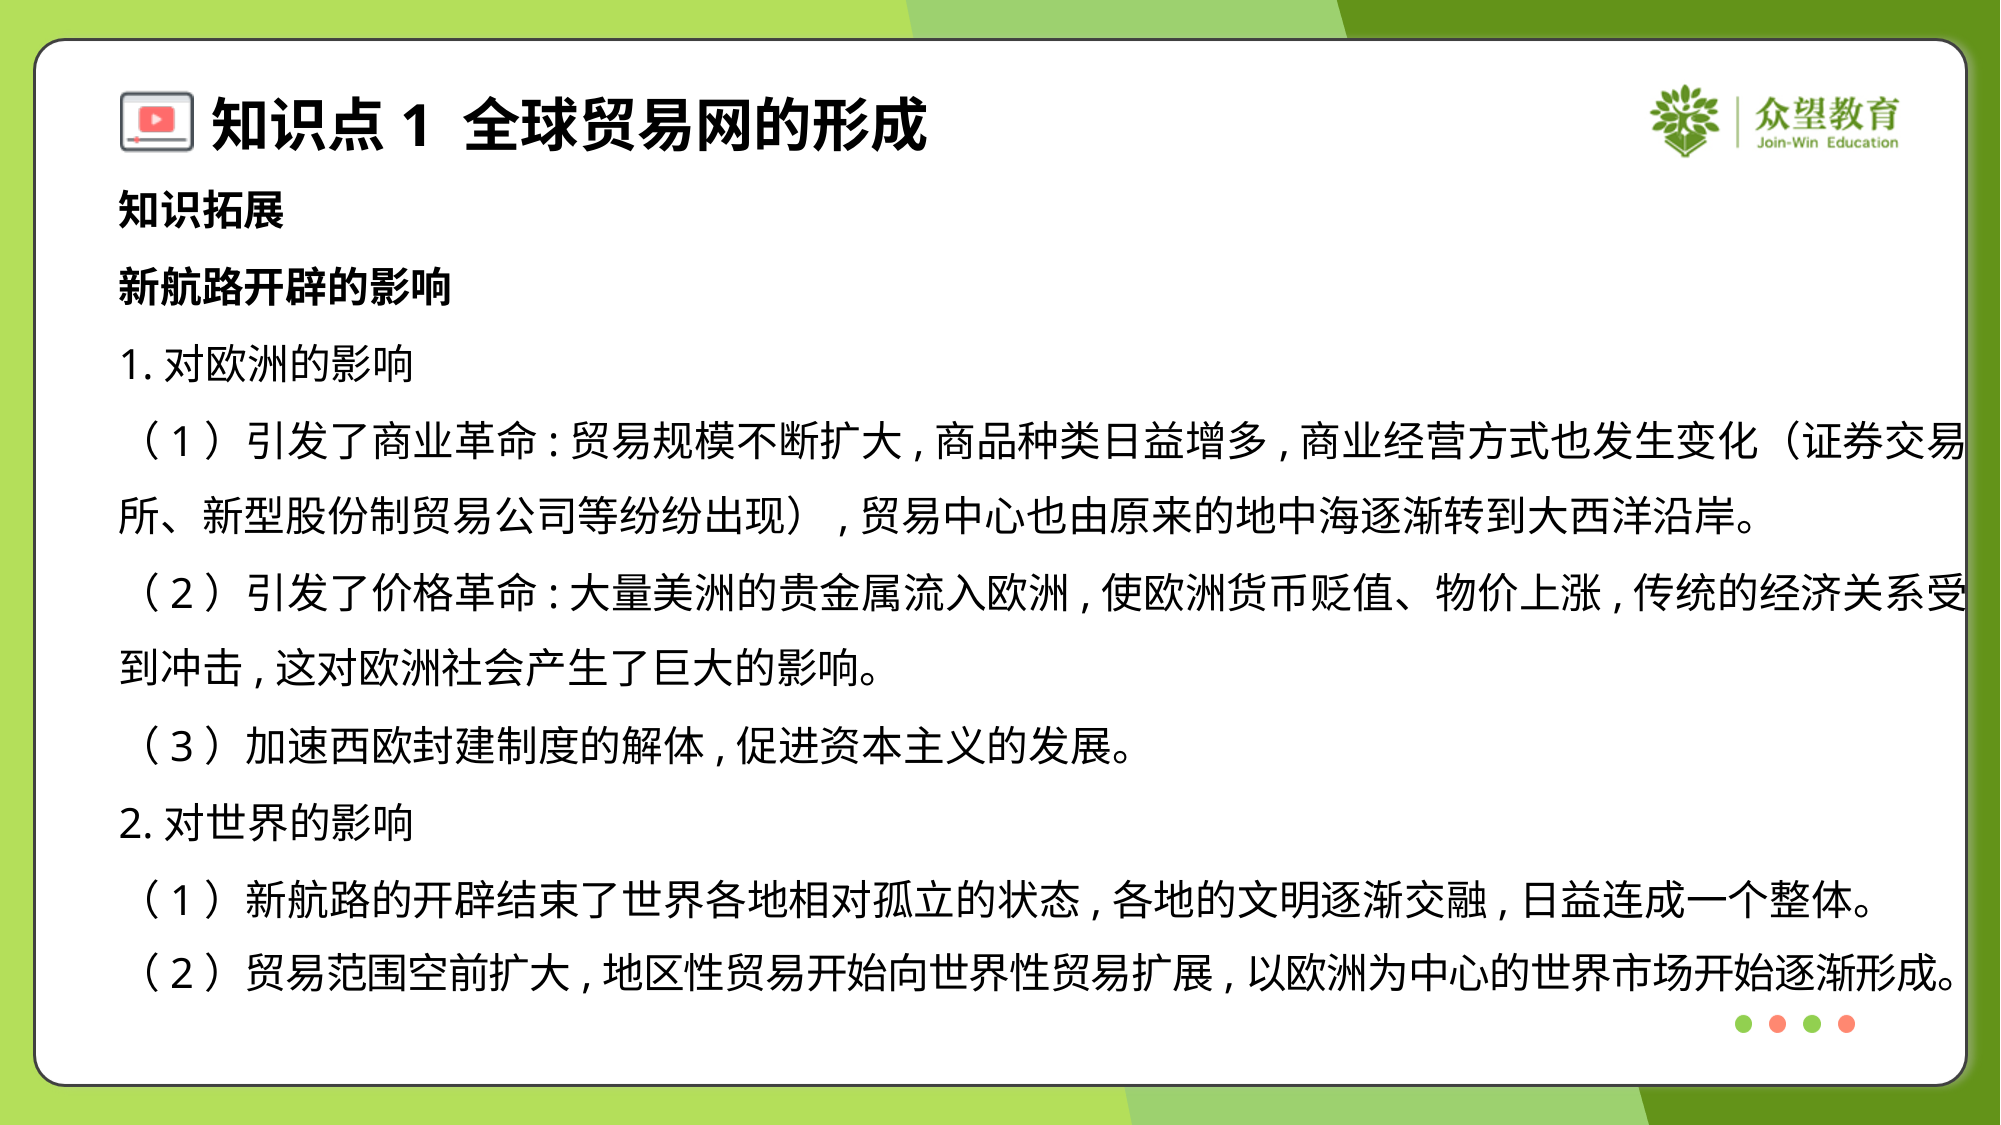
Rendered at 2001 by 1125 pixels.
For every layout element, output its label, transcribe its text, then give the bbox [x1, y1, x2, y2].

text_box 知识拓展 新航路开辟的影响 1.对欧洲的影响 （1）引发了商业革命:贸易规模不断扩大,商品种类日益增多,商业经营方式也发生变化（证券交易 所、新型股份制贸易公司等纷纷出现）,贸易中心也由原来的地中海逐渐转到大西洋沿岸。 （2）引发了价格革命:大量美洲的贵金属流入欧洲,使欧洲货币贬值、物价上涨,传统的经济关系受 到冲击,这对欧洲社会产生了巨大的影响。 （3）加速西欧封建制度的解体,促进资本主义的发展。 2.对世界的影响 （1）新航路的开辟结束了世界各地相对孤立的状态,各地的文明逐渐交融,日益连成一个整体。 （2）贸易范围空前扩大,地区性贸易开始向世界性贸易扩展,以欧洲为中心的世界市场开始逐渐形成。 [118, 158, 1883, 989]
picture [0, 0, 2000, 1125]
